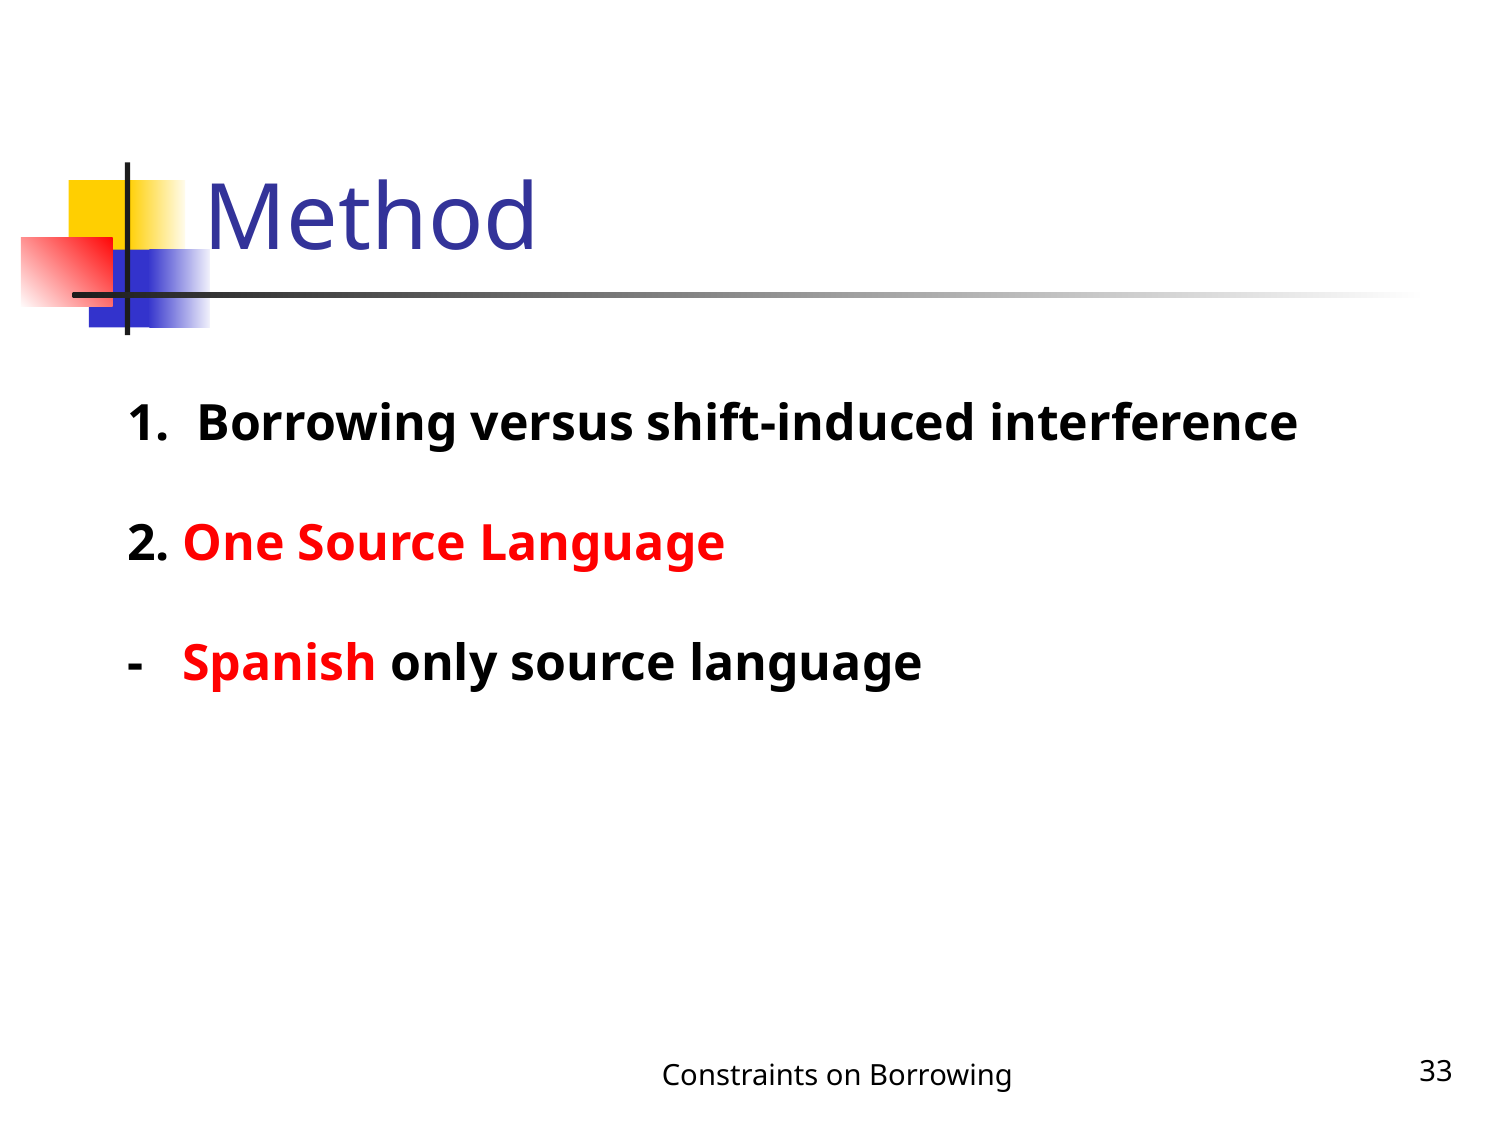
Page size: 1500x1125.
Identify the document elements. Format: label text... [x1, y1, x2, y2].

text_box Borrowing versus shift-induced interference 2. One Source Language - Spanish only source language [112, 383, 1388, 698]
footer Constraints on Borrowing [599, 1023, 1076, 1100]
title Method [188, 34, 1468, 276]
slide_number 33 [1154, 1023, 1468, 1100]
